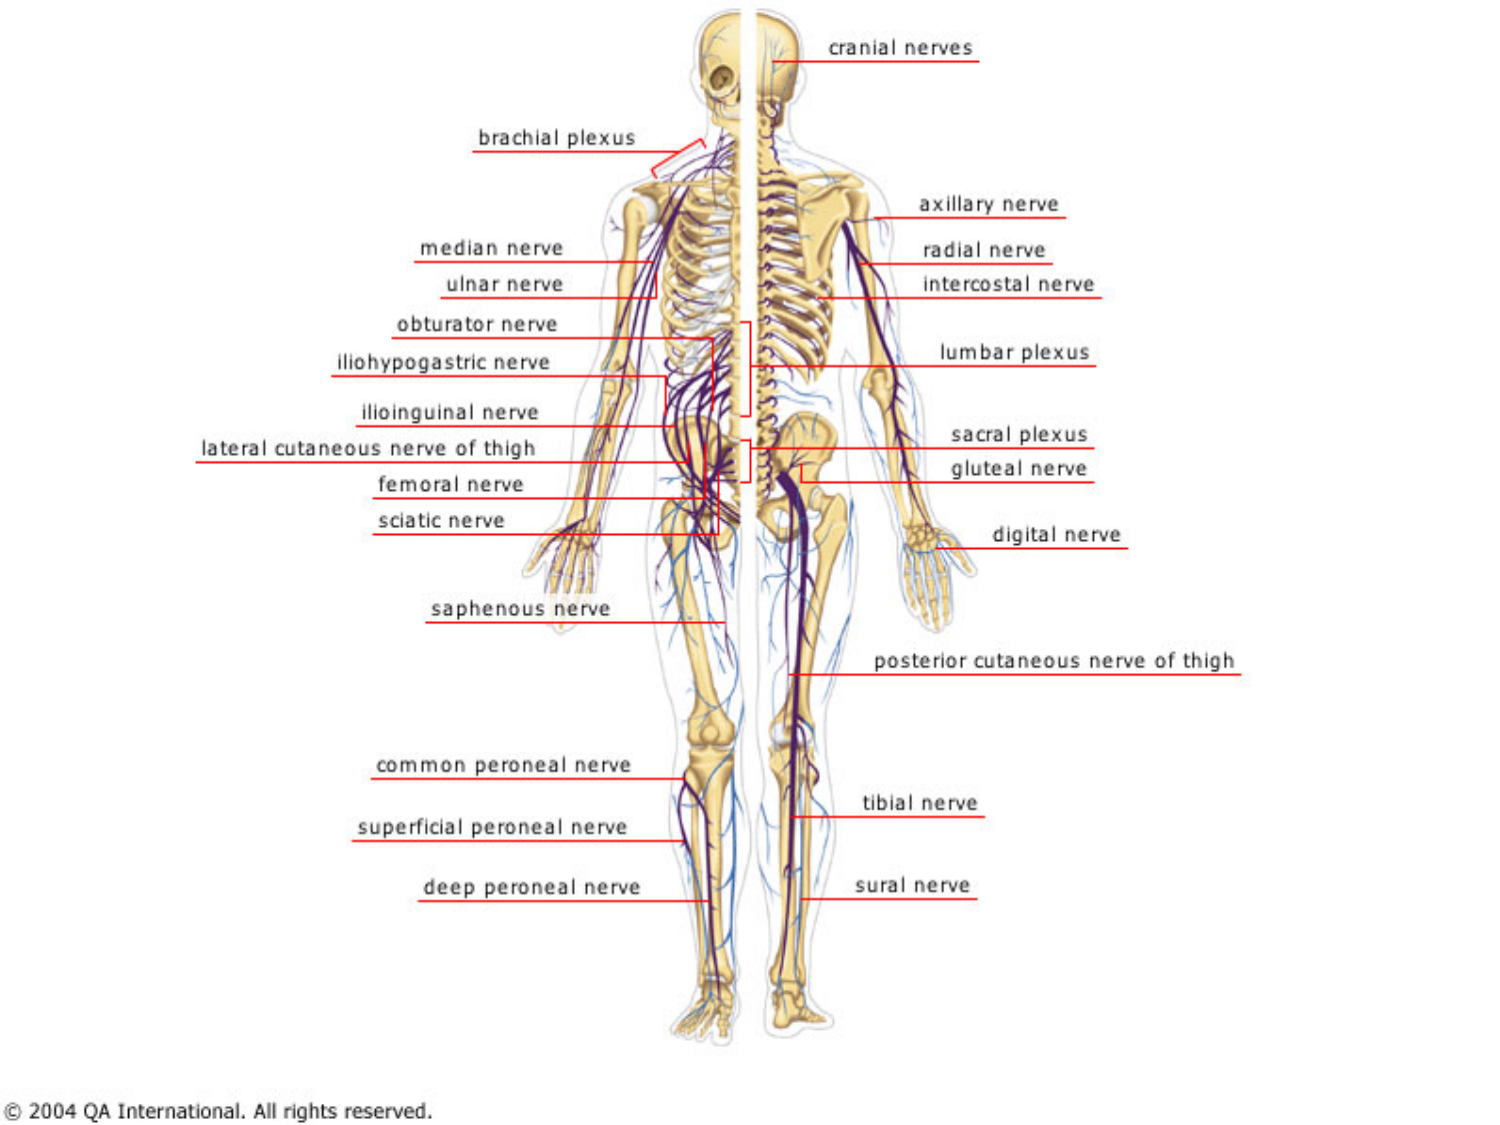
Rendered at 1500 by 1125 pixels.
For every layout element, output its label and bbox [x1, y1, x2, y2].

list [0, 0, 1500, 1125]
